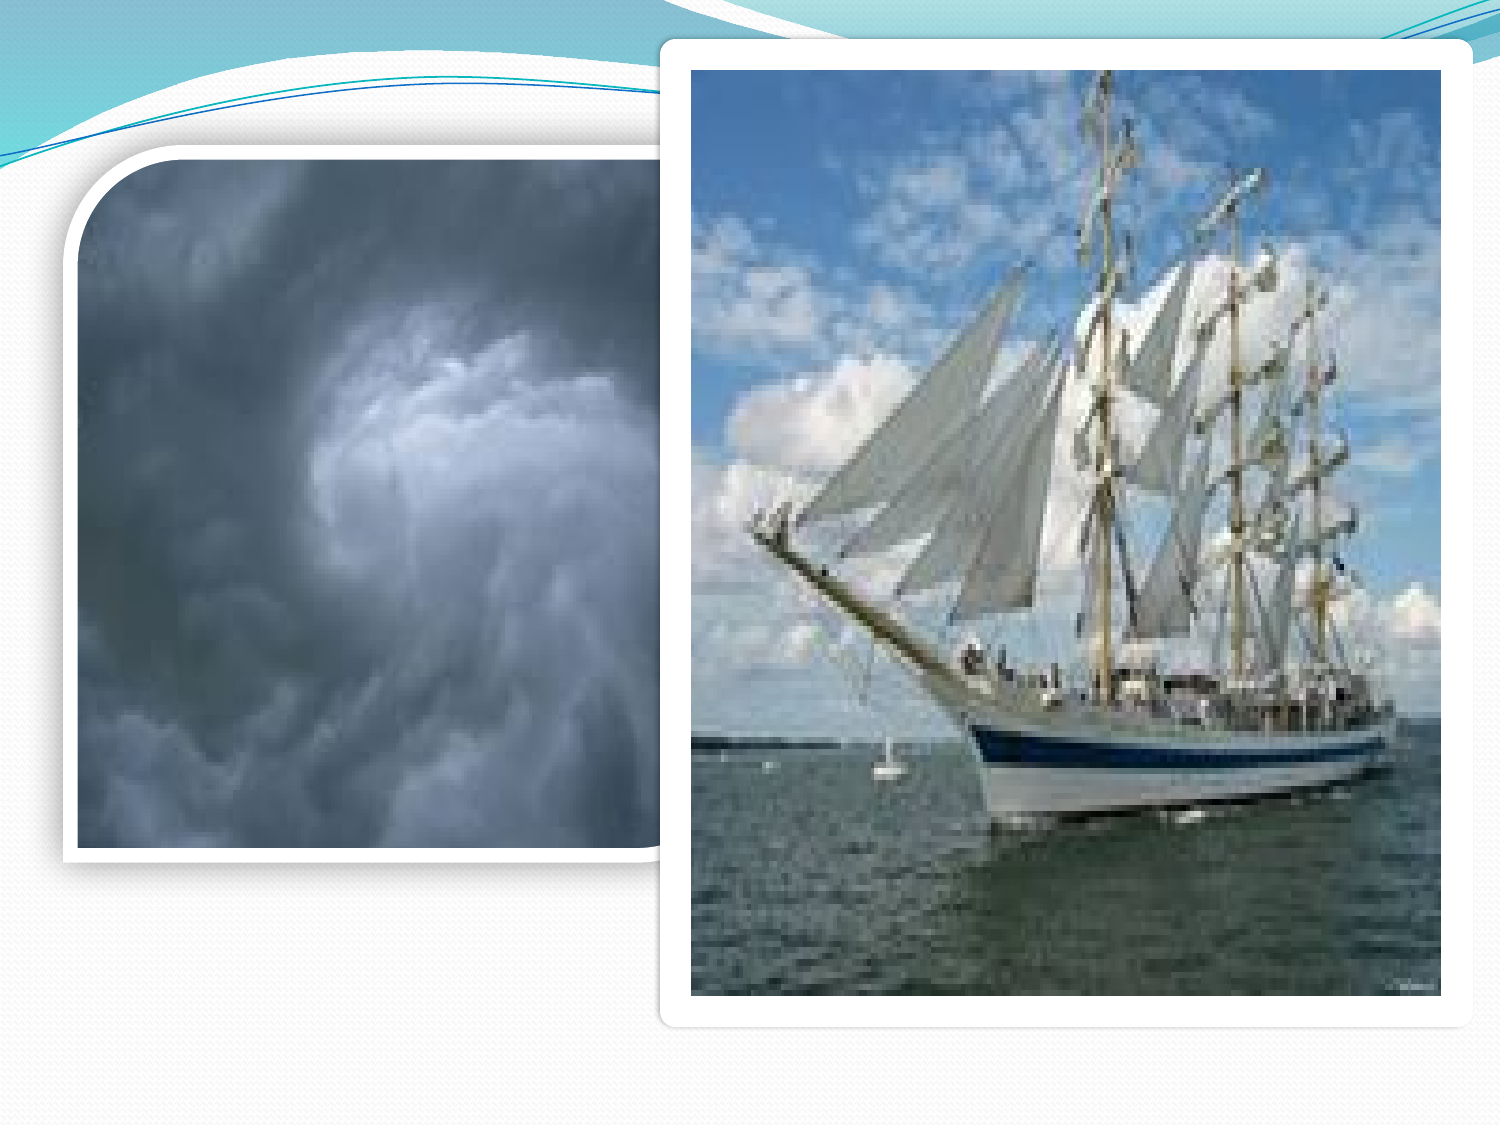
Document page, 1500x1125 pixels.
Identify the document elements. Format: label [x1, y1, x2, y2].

list [70, 152, 684, 856]
list [691, 70, 1442, 997]
